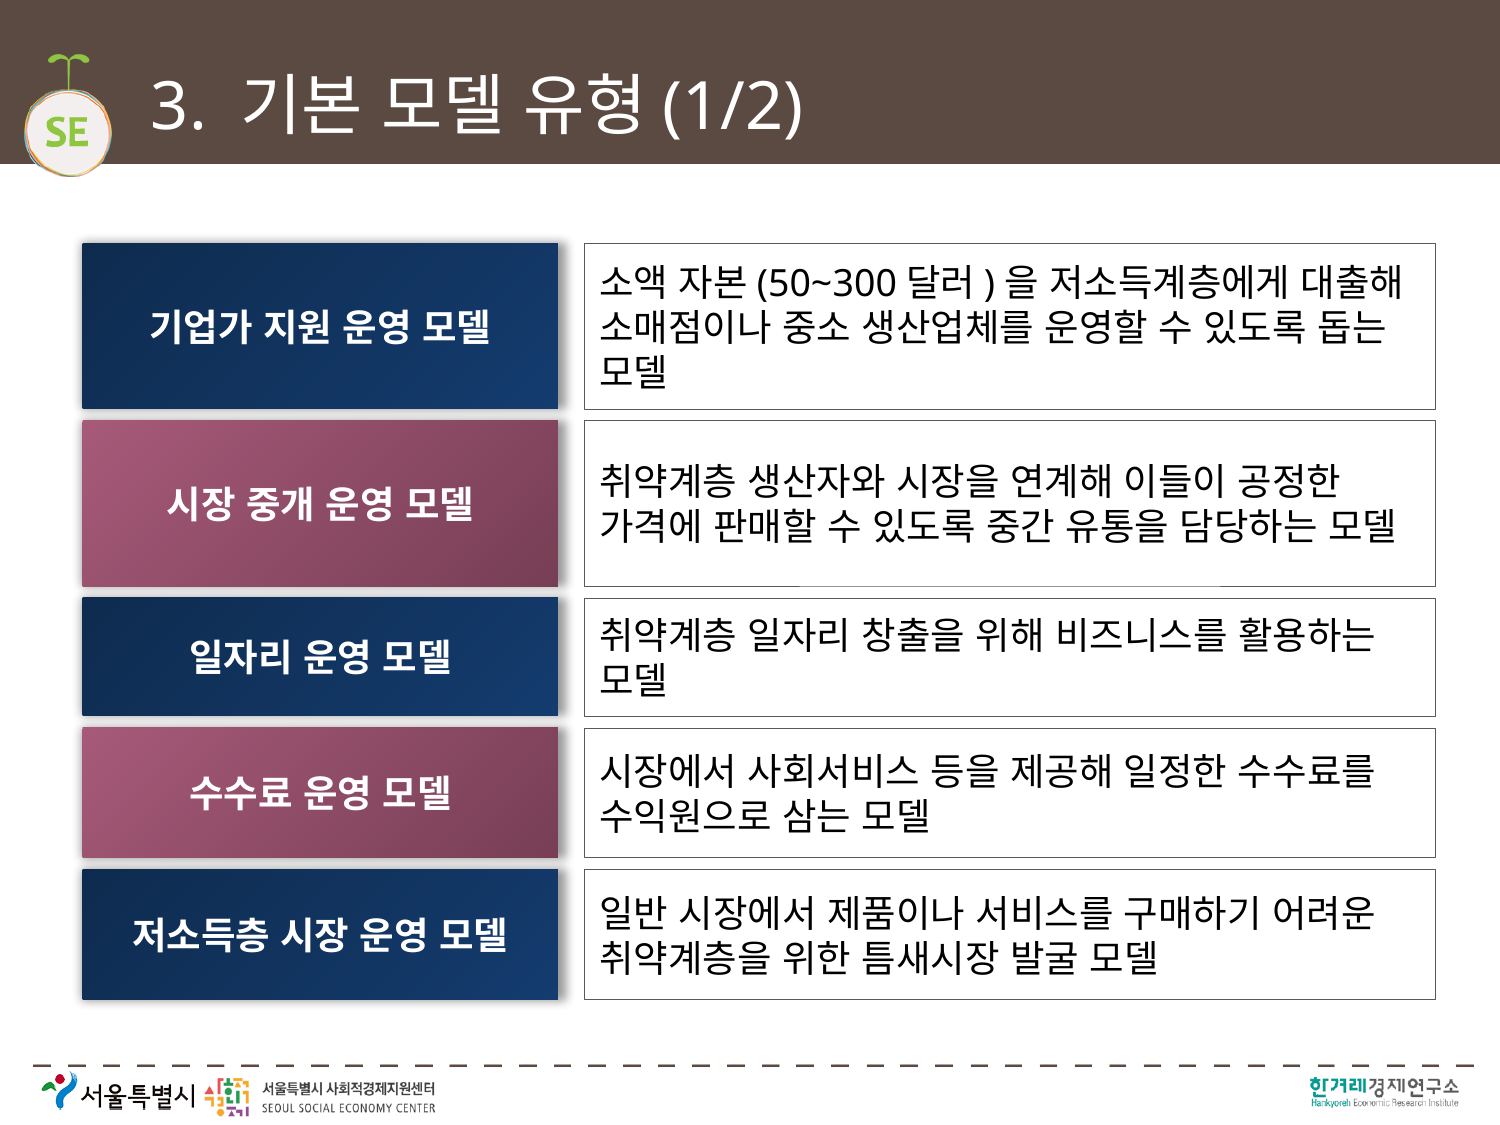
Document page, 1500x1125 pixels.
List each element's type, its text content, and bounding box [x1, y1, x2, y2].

text_box 기업가 지원 운영 모델 [81, 241, 560, 411]
title 3. 기본 모델 유형(1/2) [135, 45, 1463, 161]
text_box 시장 중개 운영 모델 [81, 419, 560, 588]
text_box 소액 자본(50~300달러)을 저소득계층에게 대출해 소매점이나 중소 생산업체를 운영할 수 있도록 돕는 모델 [582, 241, 1437, 411]
text_box 일자리 운영 모델 [81, 596, 560, 718]
text_box 시장에서 사회서비스 등을 제공해 일정한 수수료를 수익원으로 삼는 모델 [582, 726, 1437, 860]
text_box 일반 시장에서 제품이나 서비스를 구매하기 어려운 취약계층을 위한 틈새시장 발굴 모델 [582, 867, 1437, 1002]
text_box 취약계층 일자리 창출을 위해 비즈니스를 활용하는 모델 [582, 596, 1437, 718]
text_box 저소득층 시장 운영 모델 [81, 867, 560, 1002]
picture [0, 0, 1500, 1125]
text_box 취약계층 생산자와 시장을 연계해 이들이 공정한 가격에 판매할 수 있도록 중간 유통을 담당하는 모델 [582, 419, 1437, 588]
text_box 수수료 운영 모델 [81, 726, 560, 860]
